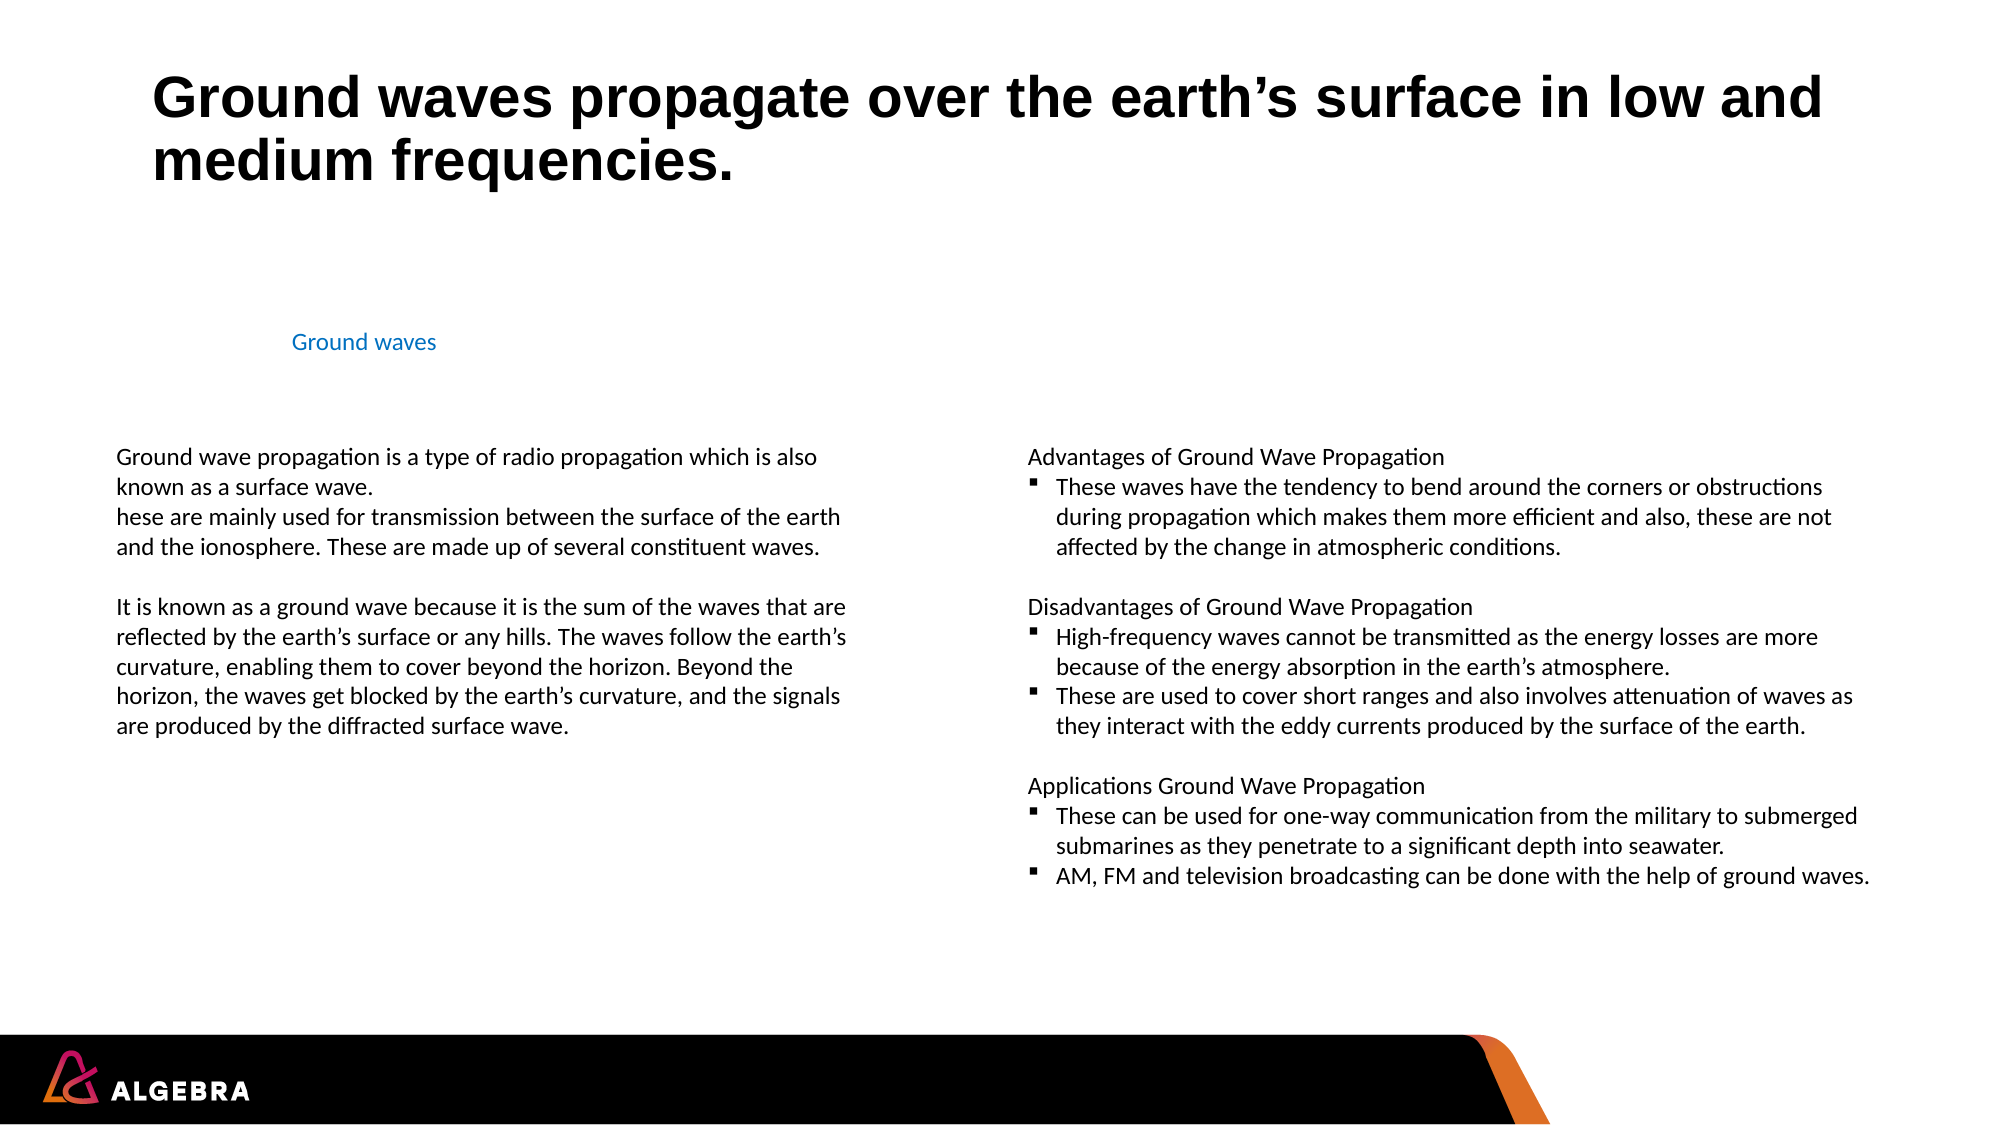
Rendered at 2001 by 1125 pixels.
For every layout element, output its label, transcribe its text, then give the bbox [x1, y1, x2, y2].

title Ground waves propagate over the earth’s surface in low and medium frequencies. [137, 59, 1863, 278]
text_box Ground waves [101, 317, 628, 364]
picture [0, 1034, 1733, 1125]
text_box Advantages of Ground Wave Propagation These waves have the tendency to bend around the corners or obstructions during propagation which makes them more efficient and also, these are not affected by the change in atmospheric conditions. Disadvantages of Ground Wave Propagation High-frequency waves cannot be transmitted as the energy losses are more because of the energy absorption in the earth’s atmosphere. These are used to cover short ranges and also involves attenuation of waves as they interact with the eddy currents produced by the surface of the earth. Applications Ground Wave Propagation These can be used for one-way communication from the military to submerged submarines as they penetrate to a significant depth into seawater. AM, FM and television broadcasting can be done with the help of ground waves. [1012, 432, 1902, 911]
text_box Ground wave propagation is a type of radio propagation which is also known as a surface wave. hese are mainly used for transmission between the surface of the earth and the ionosphere. These are made up of several constituent waves. It is known as a ground wave because it is the sum of the waves that are reflected by the earth’s surface or any hills. The waves follow the earth’s curvature, enabling them to cover beyond the horizon. Beyond the horizon, the waves get blocked by the earth’s curvature, and the signals are produced by the diffracted surface wave. [100, 432, 880, 747]
